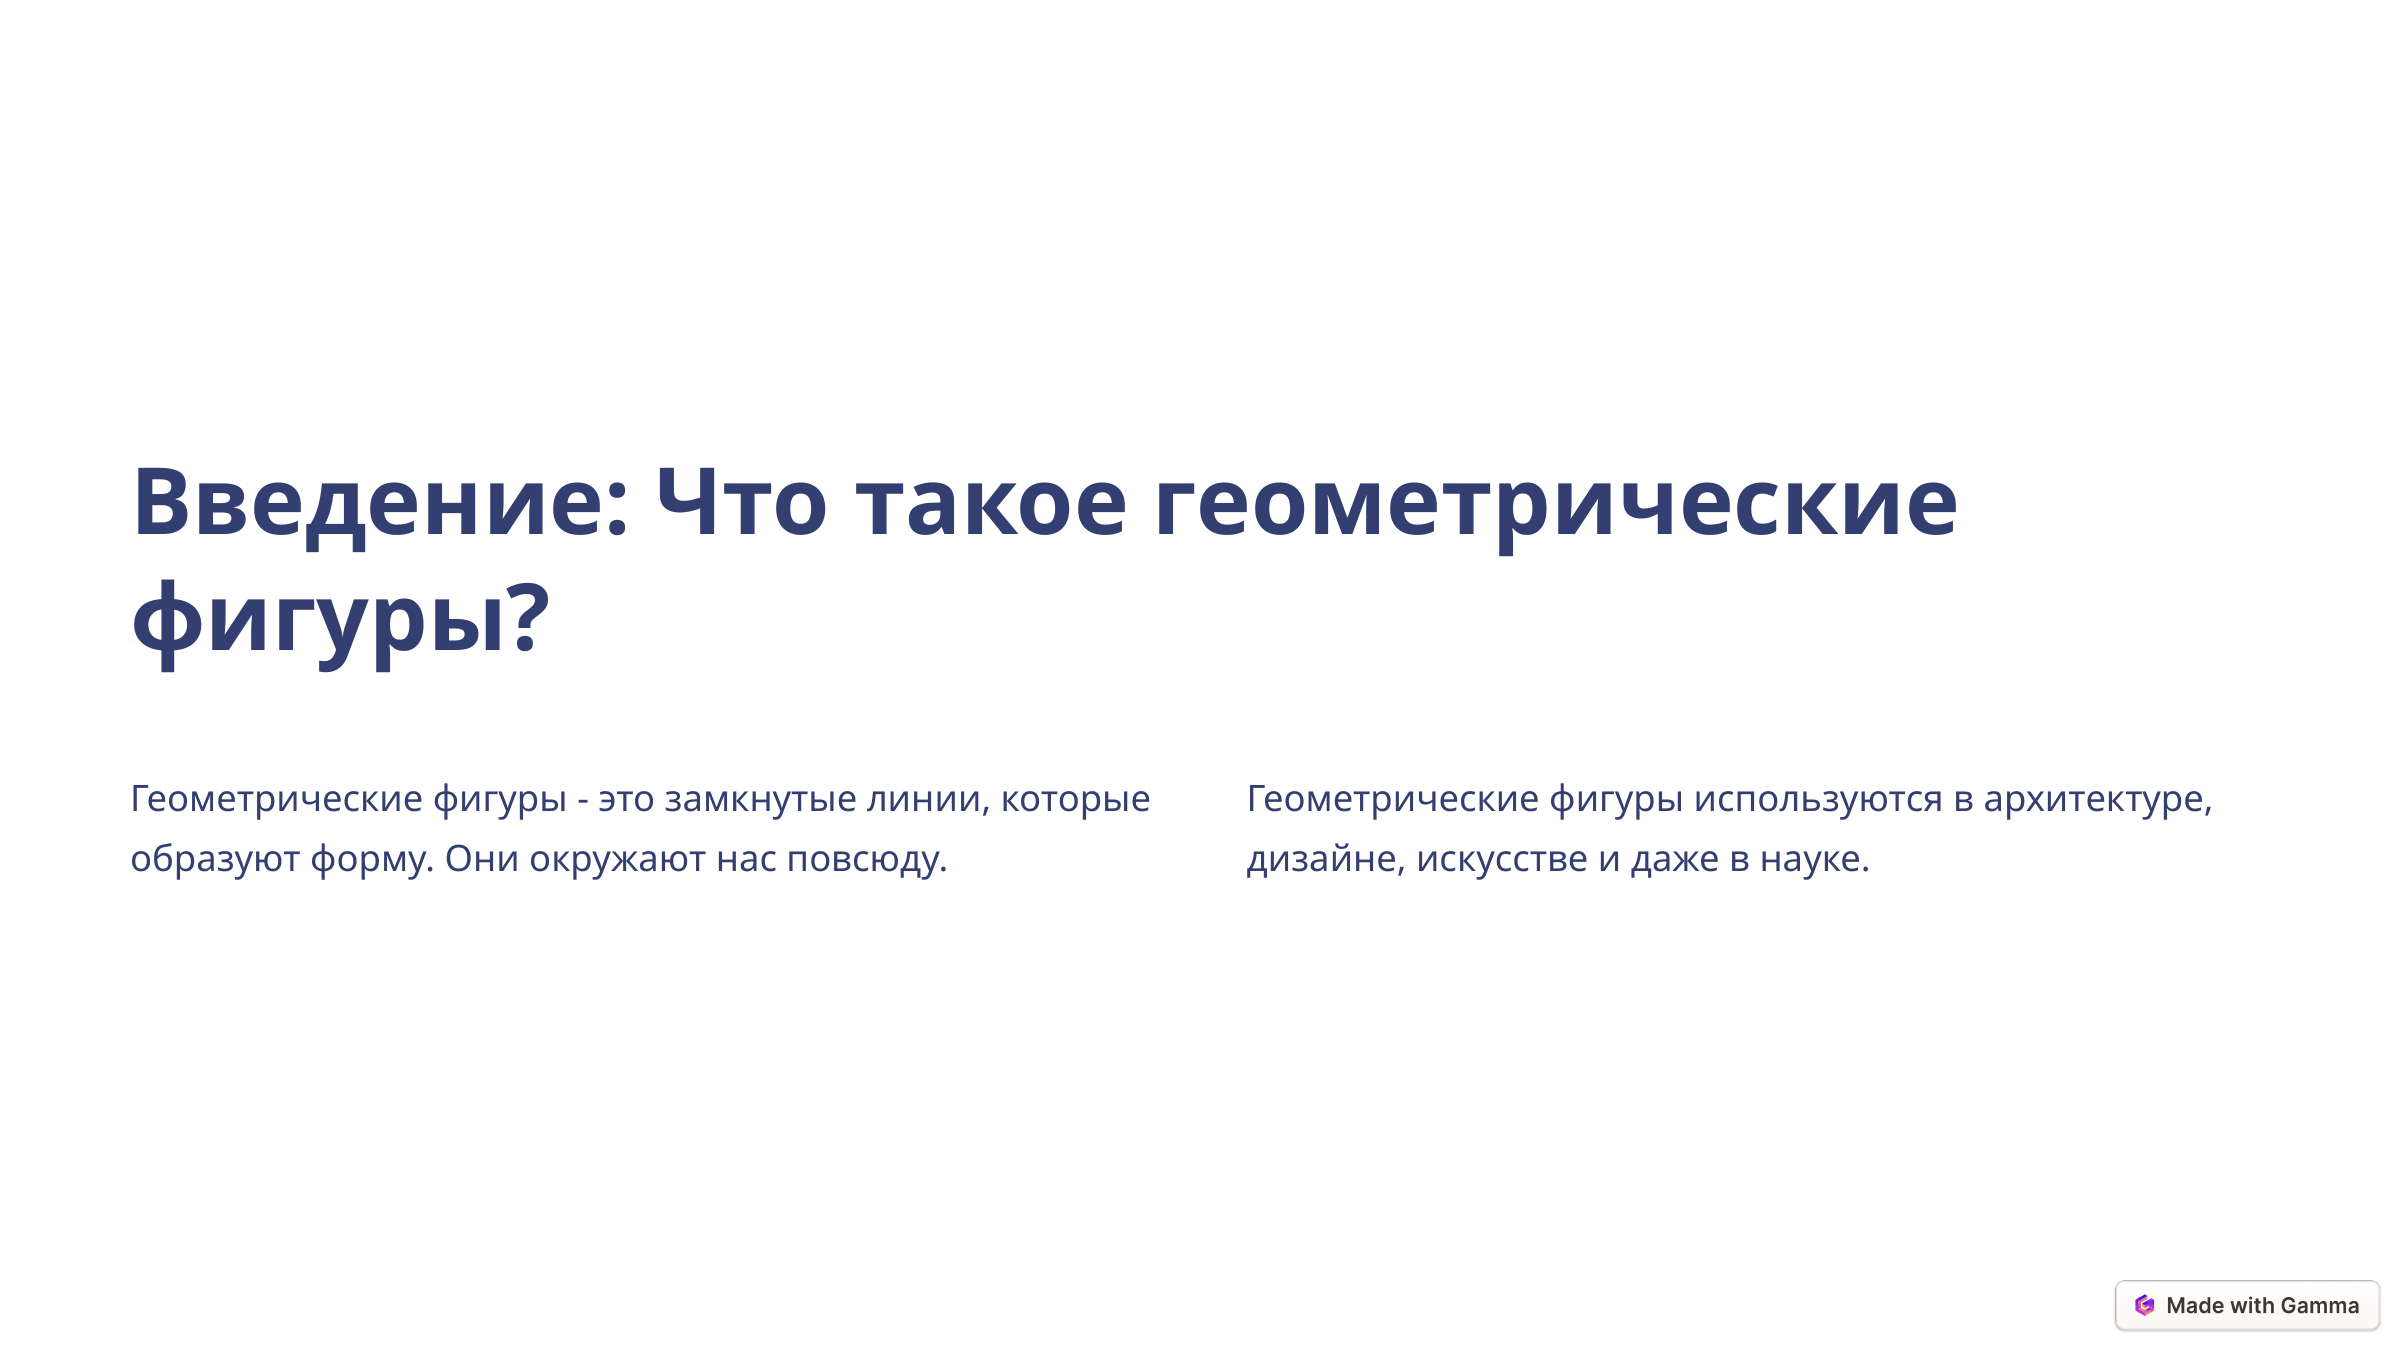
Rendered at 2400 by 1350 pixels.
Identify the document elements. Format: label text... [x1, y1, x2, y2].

picture [2106, 1271, 2389, 1339]
text_box Геометрические фигуры используются в архитектуре, дизайне, искусстве и даже в науке. [1246, 759, 2271, 879]
text_box Введение: Что такое геометрические фигуры? [130, 437, 2270, 671]
text_box Геометрические фигуры - это замкнутые линии, которые образуют форму. Они окружают нас повсюду. [130, 759, 1155, 879]
